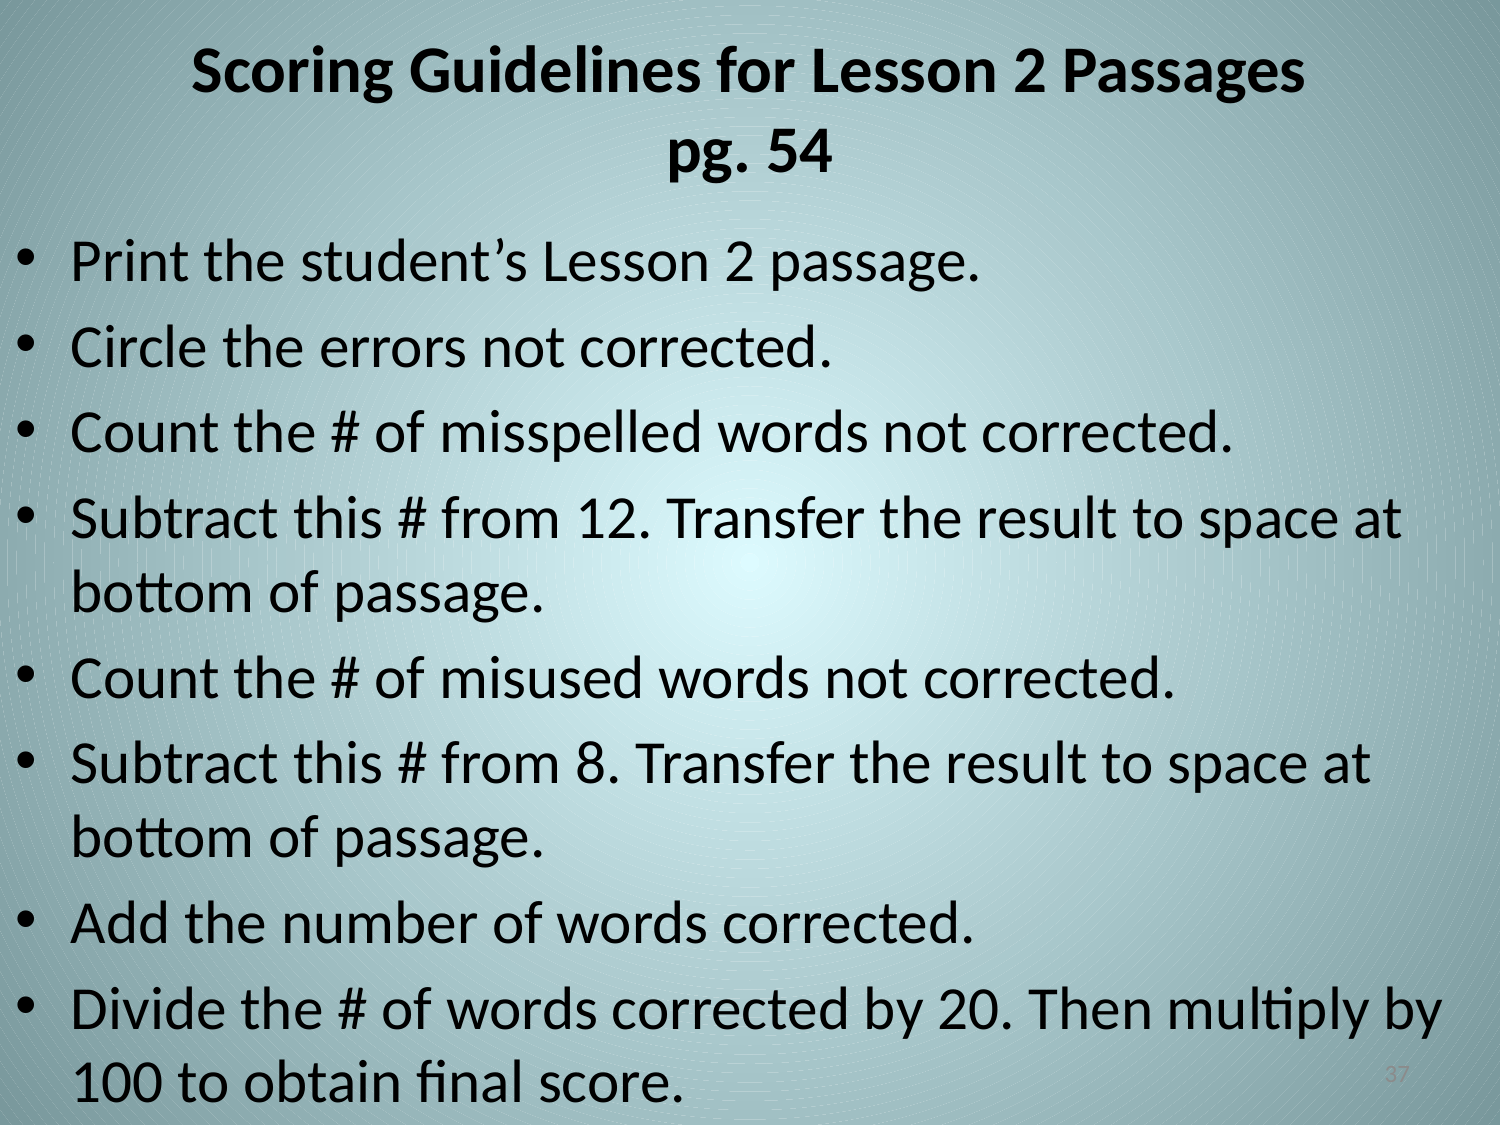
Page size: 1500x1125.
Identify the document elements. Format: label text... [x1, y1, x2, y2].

title Scoring Guidelines for Lesson 2 Passages pg. 54 [75, 0, 1425, 212]
list Print the student’s Lesson 2 passage. Circle the errors not corrected. Count the # of misspelled words not corrected. Subtract this # from 12. Transfer the result to space at bottom of passage. Count the # of misused words not corrected. Subtract this # from 8. Transfer the result to space at bottom of passage. Add the number of words corrected. Divide the # of words corrected by 20. Then multiply by 100 to obtain final score. [0, 212, 1500, 1125]
slide_number 37 [1074, 1042, 1425, 1103]
